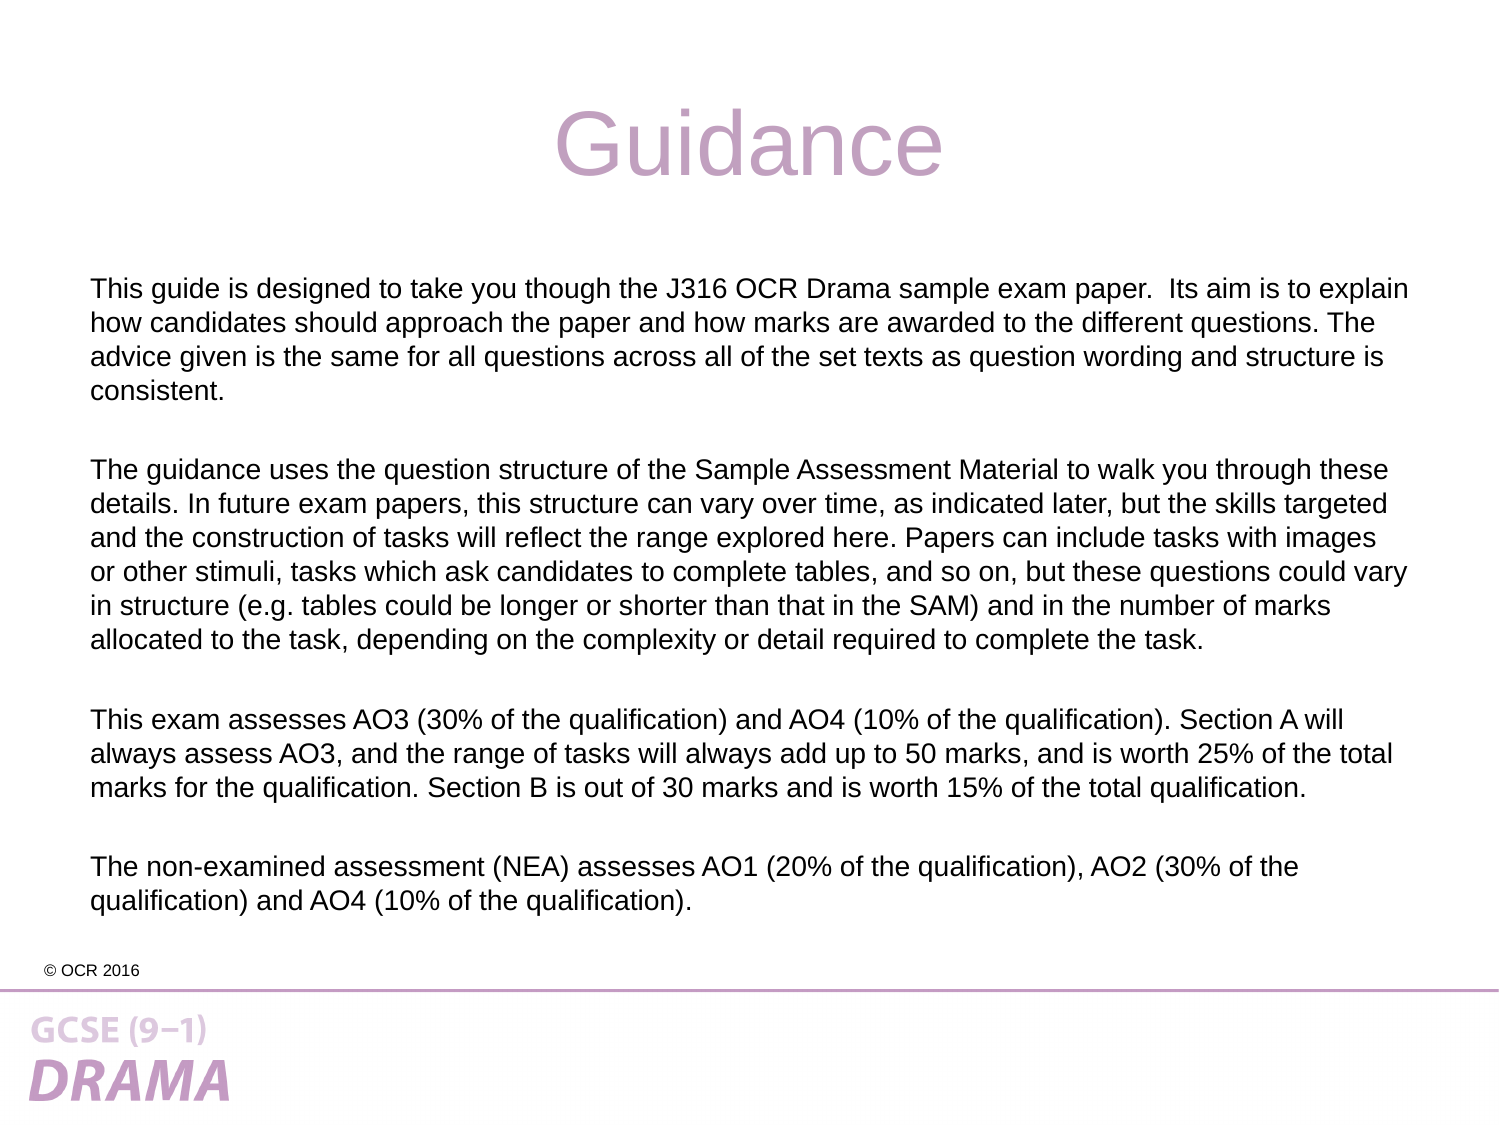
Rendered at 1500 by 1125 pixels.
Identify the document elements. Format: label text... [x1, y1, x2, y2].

title Guidance [75, 45, 1425, 233]
picture [0, 989, 1499, 1125]
list This guide is designed to take you though the J316 OCR Drama sample exam paper. Its aim is to explain how candidates should approach the paper and how marks are awarded to the different questions. The advice given is the same for all questions across all of the set texts as question wording and structure is consistent. The guidance uses the question structure of the Sample Assessment Material to walk you through these details. In future exam papers, this structure can vary over time, as indicated later, but the skills targeted and the construction of tasks will reflect the range explored here. Papers can include tasks with images or other stimuli, tasks which ask candidates to complete tables, and so on, but these questions could vary in structure (e.g. tables could be longer or shorter than that in the SAM) and in the number of marks allocated to the task, depending on the complexity or detail required to complete the task. This exam assesses AO3 (30% of the qualification) and AO4 (10% of the qualification). Section A will always assess AO3, and the range of tasks will always add up to 50 marks, and is worth 25% of the total marks for the qualification. Section B is out of 30 marks and is worth 15% of the total qualification. The non-examined assessment (NEA) assesses AO1 (20% of the qualification), AO2 (30% of the qualification) and AO4 (10% of the qualification). [75, 262, 1425, 965]
